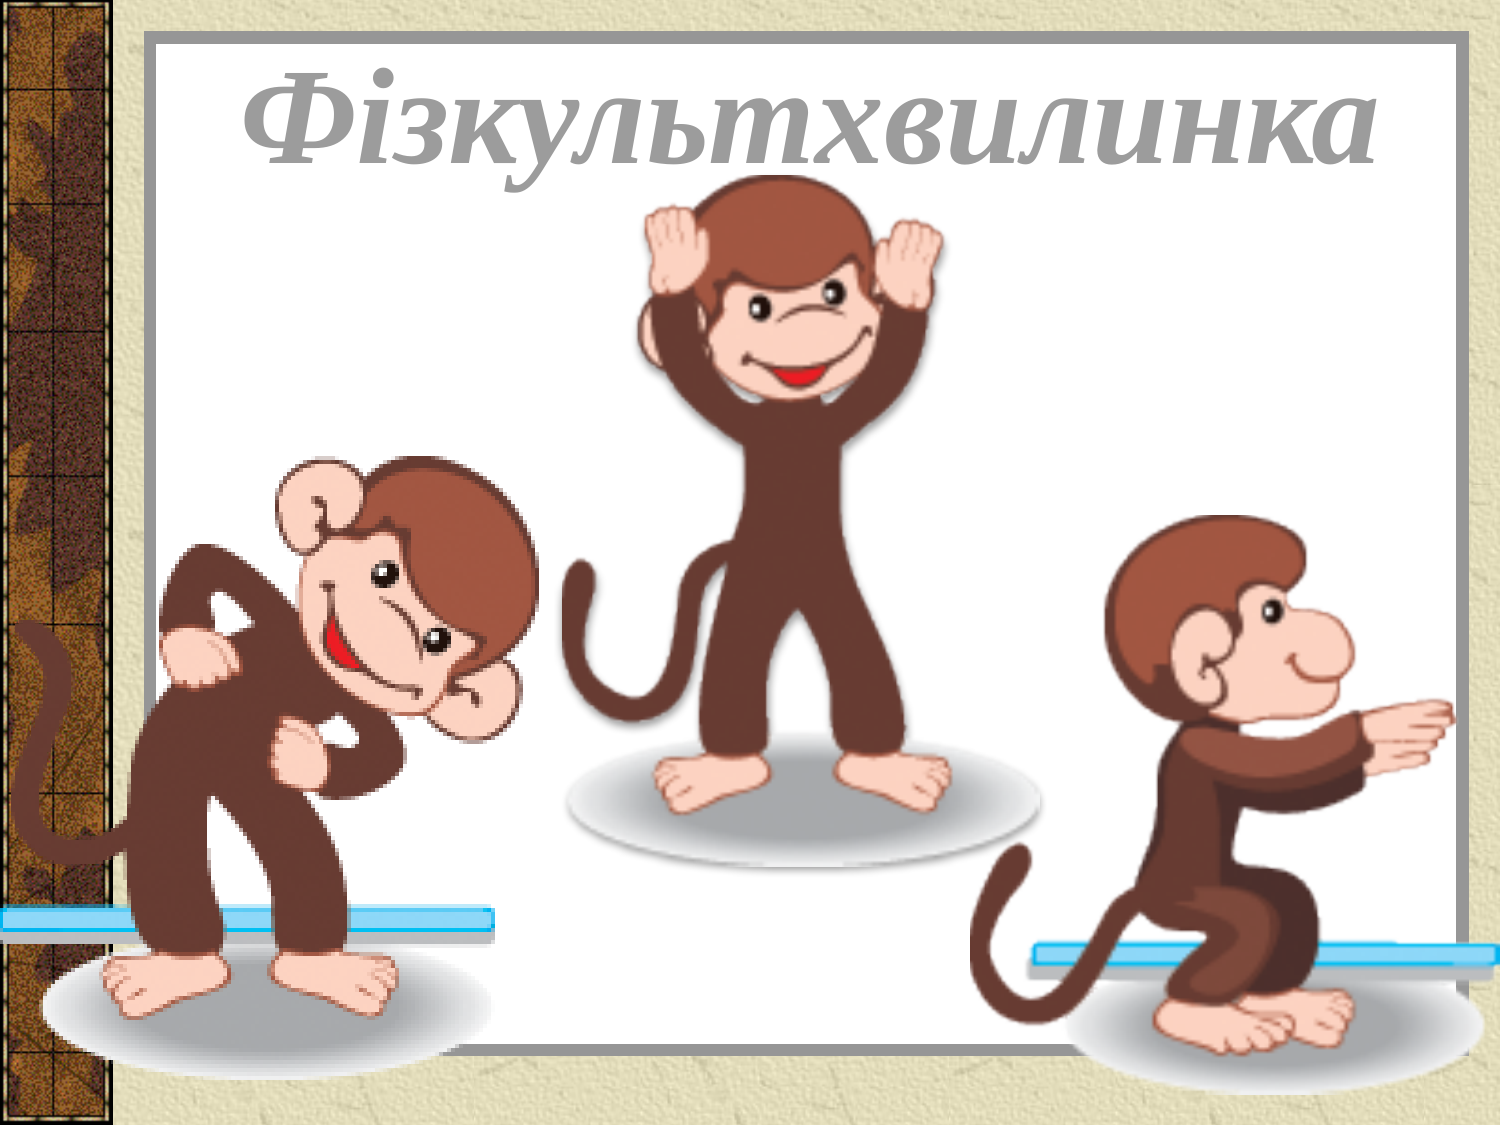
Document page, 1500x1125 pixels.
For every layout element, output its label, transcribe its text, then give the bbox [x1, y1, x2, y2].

title Фізкультхвилинка [224, 70, 1500, 312]
picture [0, 0, 1500, 1125]
